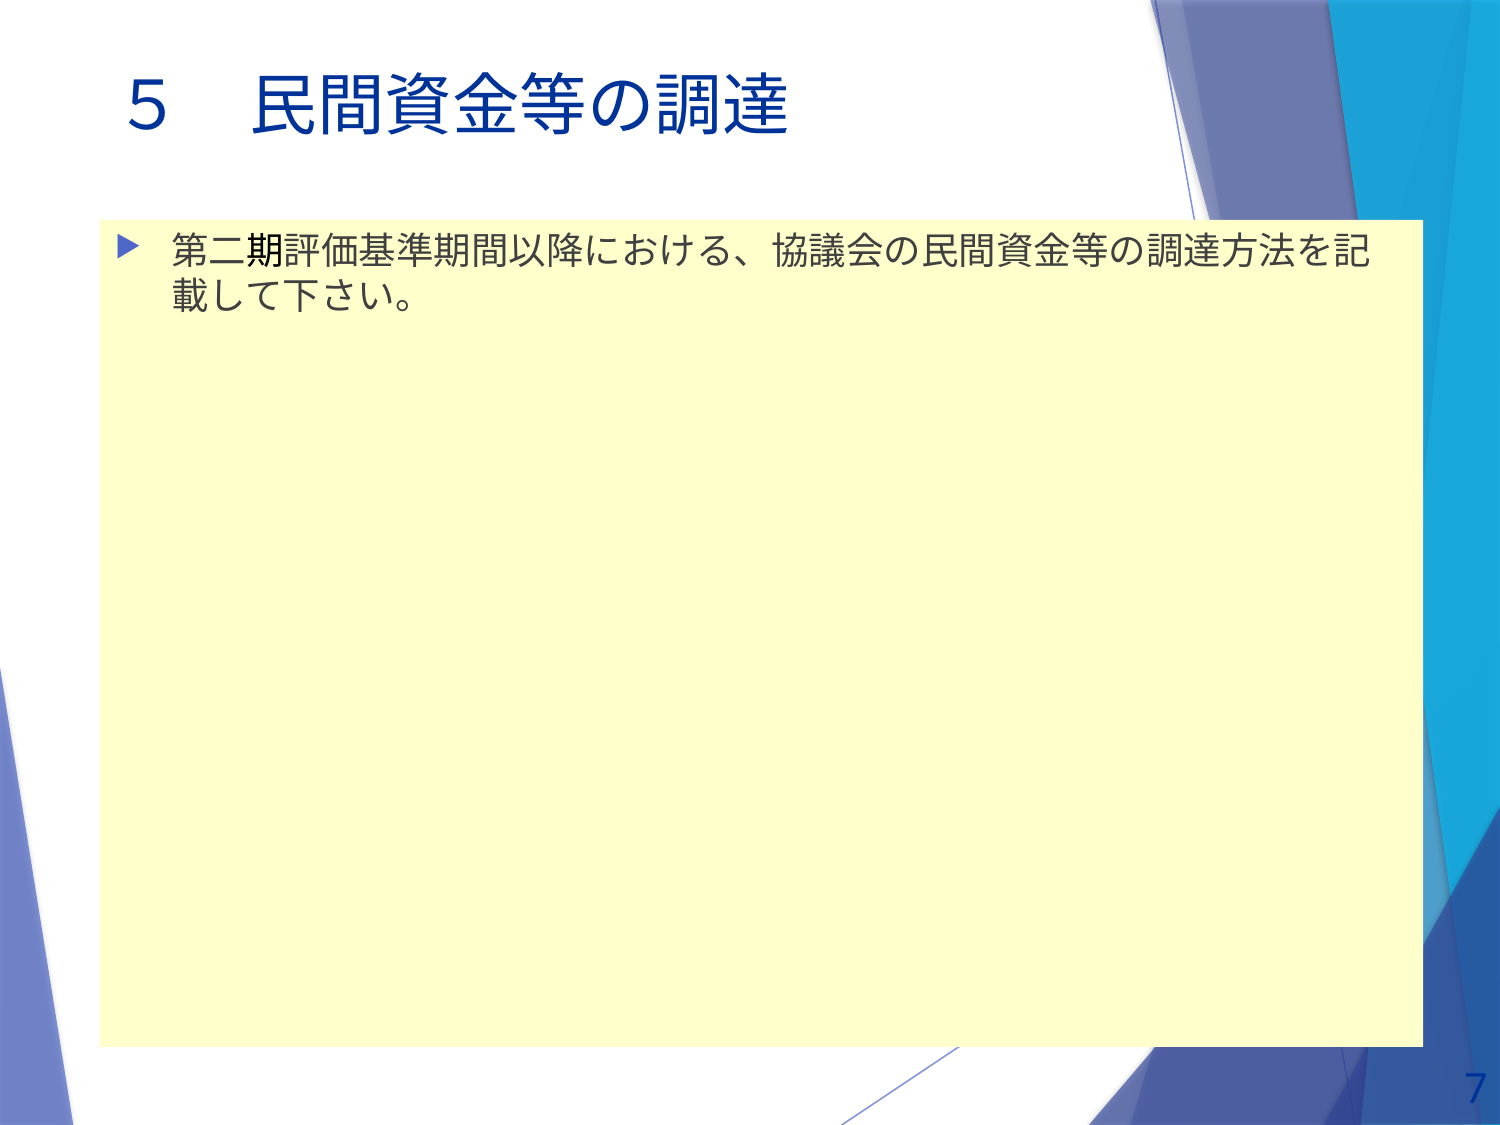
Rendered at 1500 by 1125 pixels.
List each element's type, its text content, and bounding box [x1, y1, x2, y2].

title ５ 民間資金等の調達 [99, 54, 1355, 151]
slide_number 6 [1419, 1060, 1500, 1121]
list 第二期評価基準期間以降における、協議会の民間資金等の調達方法を記載して下さい。 [99, 219, 1424, 1047]
